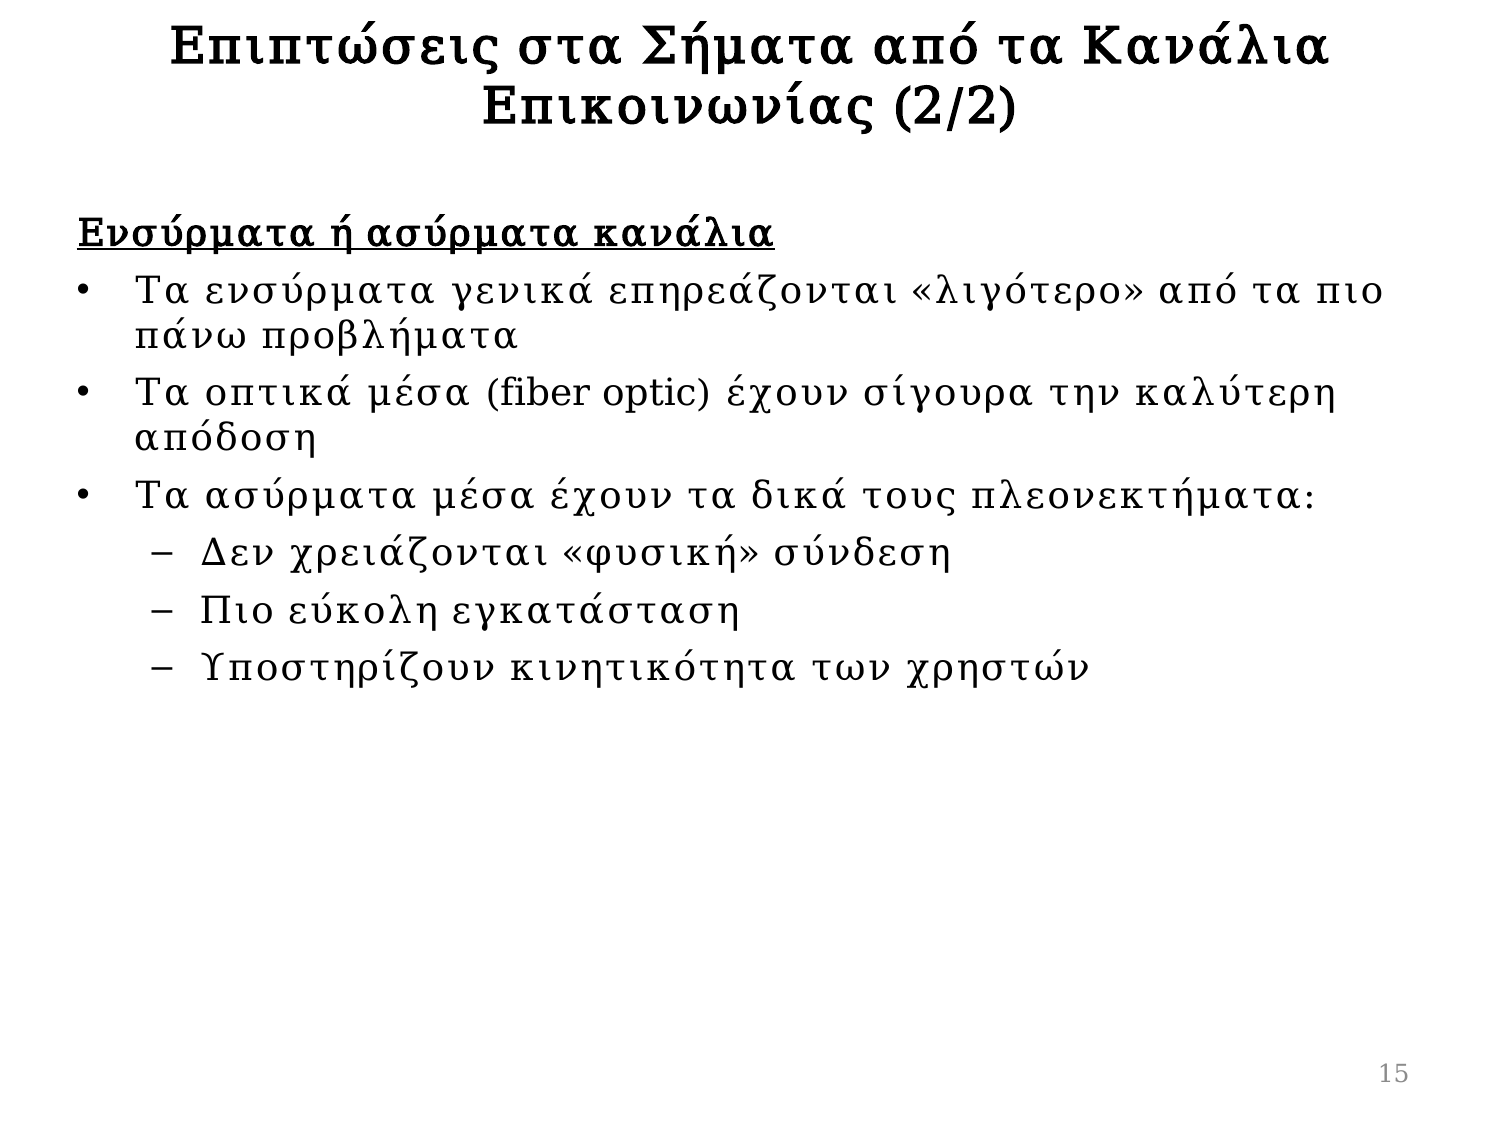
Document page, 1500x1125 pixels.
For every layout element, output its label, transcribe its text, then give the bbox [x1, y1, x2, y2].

title Επιπτώσεις στα Σήματα από τα Κανάλια Επικοινωνίας (2/2) [75, 30, 1425, 115]
slide_number 15 [1222, 1042, 1425, 1103]
list Ενσύρματα ή ασύρματα κανάλια Τα ενσύρματα γενικά επηρεάζονται «λιγότερο» από τα πιο πάνω προβλήματα Τα οπτικά μέσα (fiber optic) έχουν σίγουρα την καλύτερη απόδοση Τα ασύρματα μέσα έχουν τα δικά τους πλεονεκτήματα: Δεν χρειάζονται «φυσική» σύνδεση Πιο εύκολη εγκατάσταση Υποστηρίζουν κινητικότητα των χρηστών [76, 208, 1427, 846]
